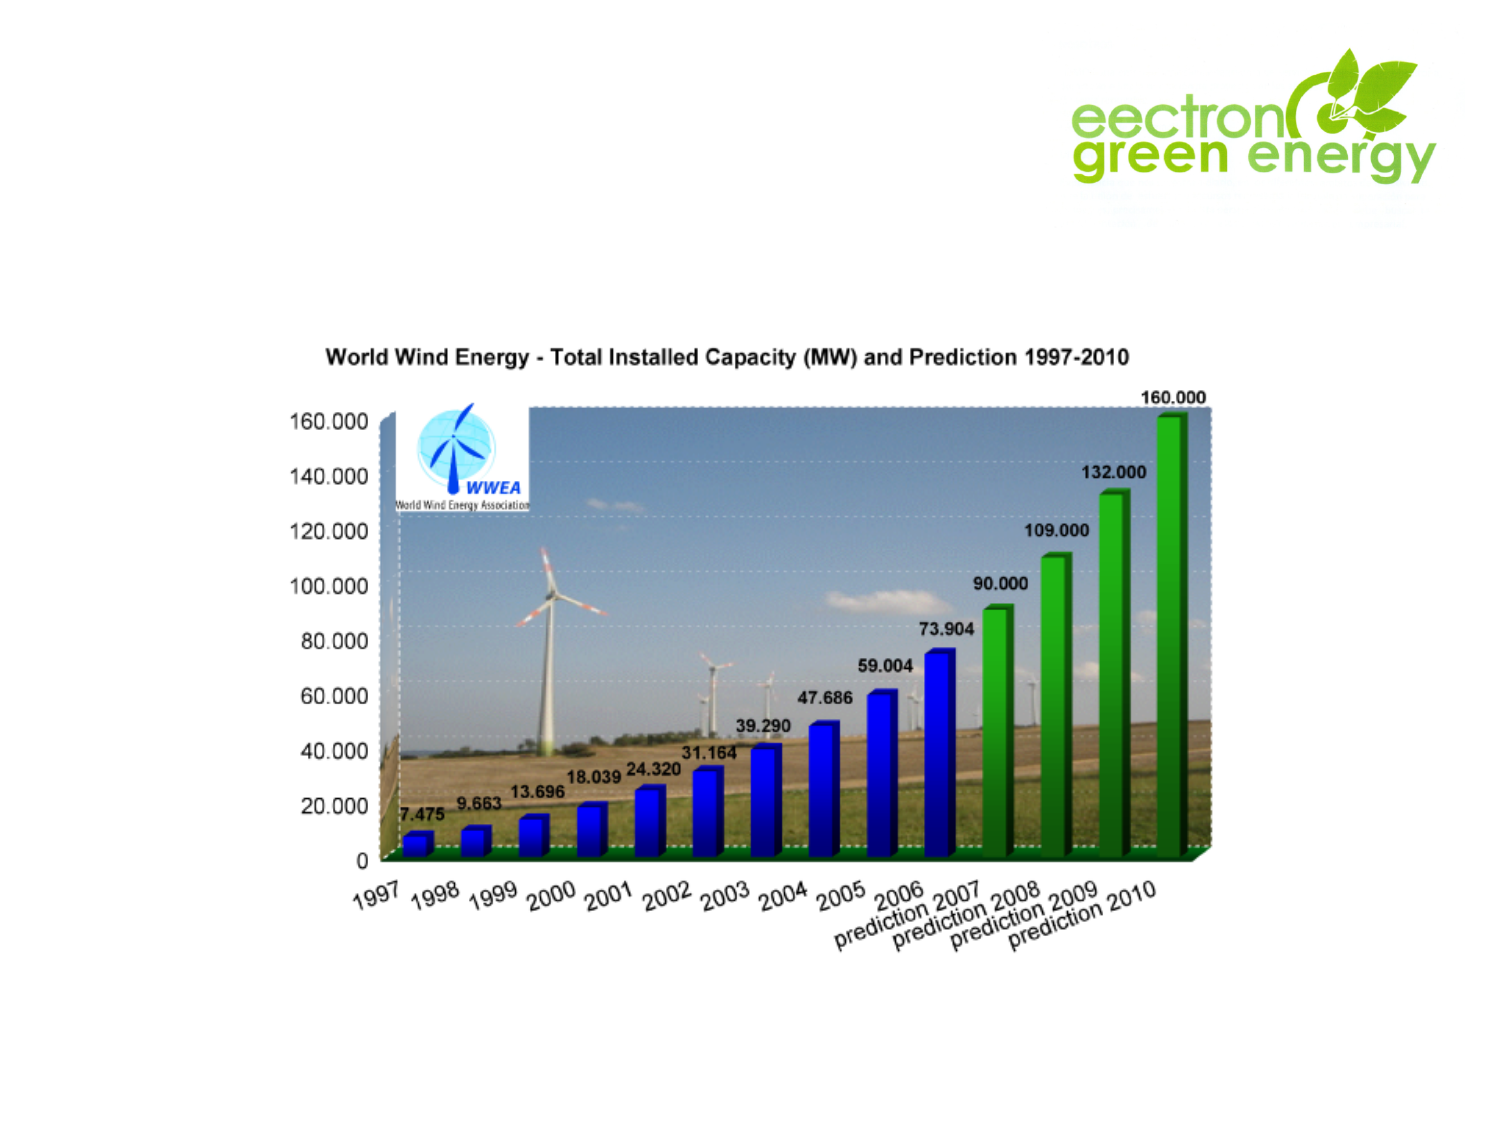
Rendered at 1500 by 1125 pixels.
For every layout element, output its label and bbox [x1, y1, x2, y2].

picture [1042, 23, 1466, 229]
picture [245, 339, 1225, 961]
